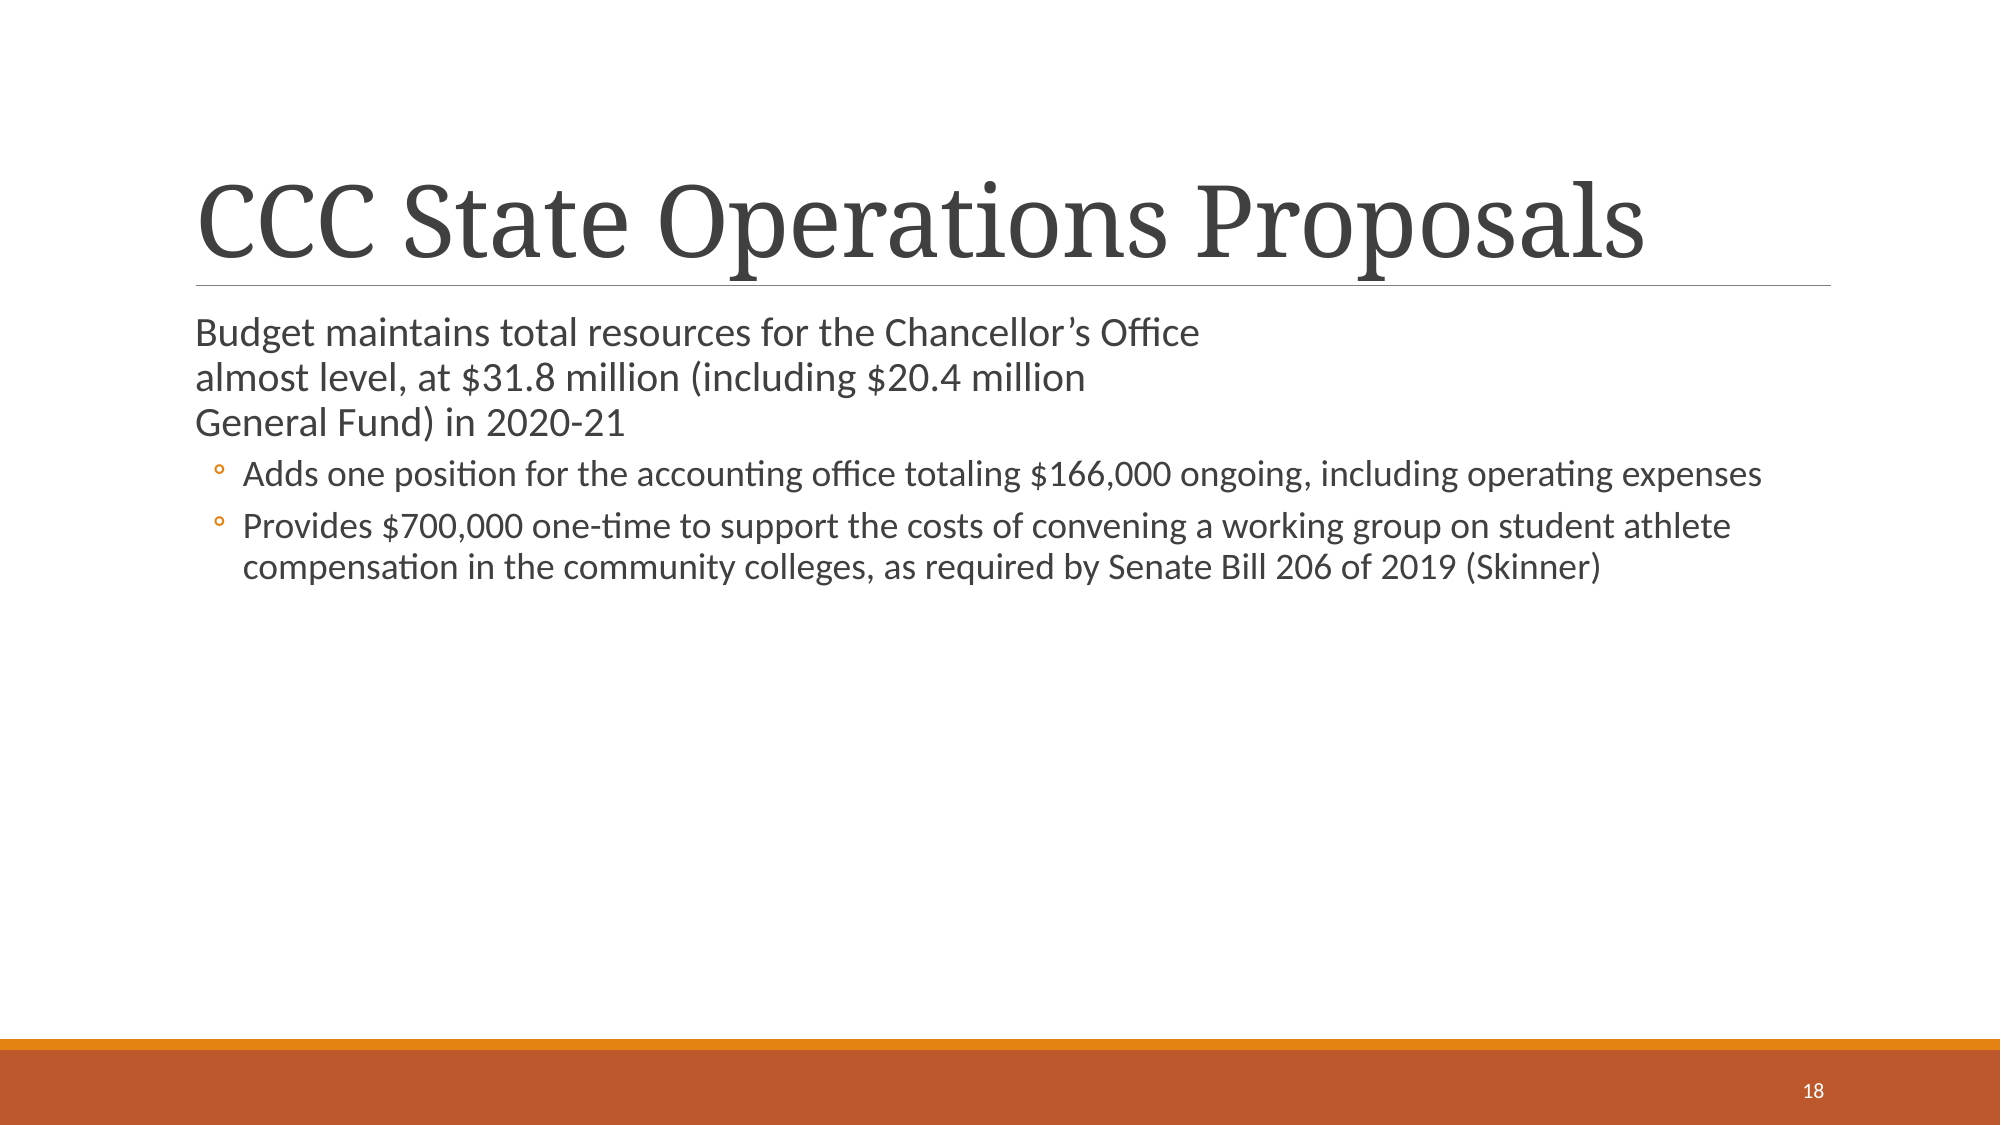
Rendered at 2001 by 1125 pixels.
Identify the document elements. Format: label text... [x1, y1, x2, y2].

slide_number 18 [1624, 1059, 1840, 1120]
list Budget maintains total resources for the Chancellor’s Office almost level, at $31.8 million (including $20.4 million General Fund) in 2020-21 Adds one position for the accounting office totaling $166,000 ongoing, including operating expenses Provides $700,000 one-time to support the costs of convening a working group on student athlete compensation in the community colleges, as required by Senate Bill 206 of 2019 (Skinner) [180, 302, 1830, 963]
title CCC State Operations Proposals [180, 47, 1830, 285]
